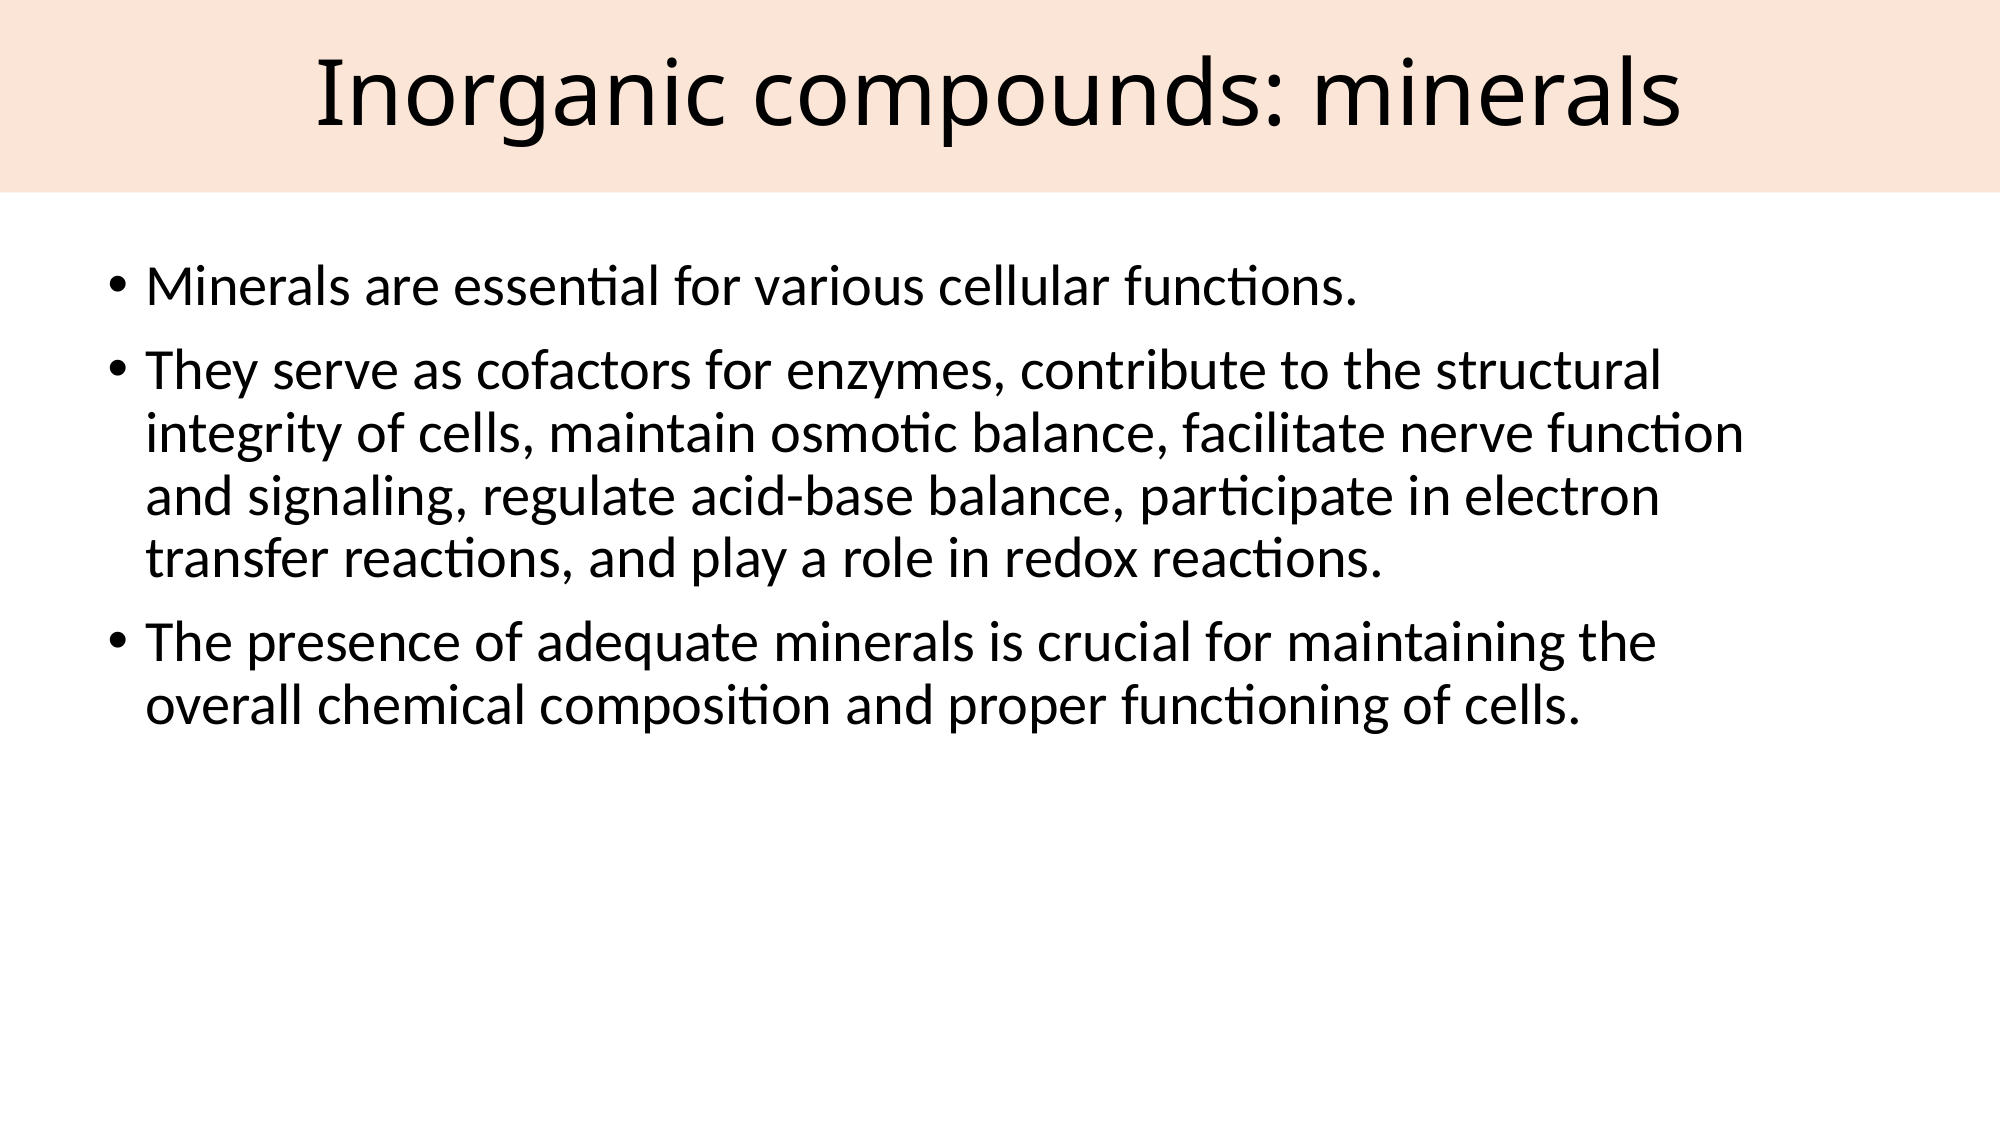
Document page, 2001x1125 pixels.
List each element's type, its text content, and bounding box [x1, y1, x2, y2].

title Inorganic compounds: minerals [0, 0, 2000, 193]
list Minerals are essential for various cellular functions. They serve as cofactors for enzymes, contribute to the structural integrity of cells, maintain osmotic balance, facilitate nerve function and signaling, regulate acid-base balance, participate in electron transfer reactions, and play a role in redox reactions. The presence of adequate minerals is crucial for maintaining the overall chemical composition and proper functioning of cells. [92, 247, 1818, 1125]
